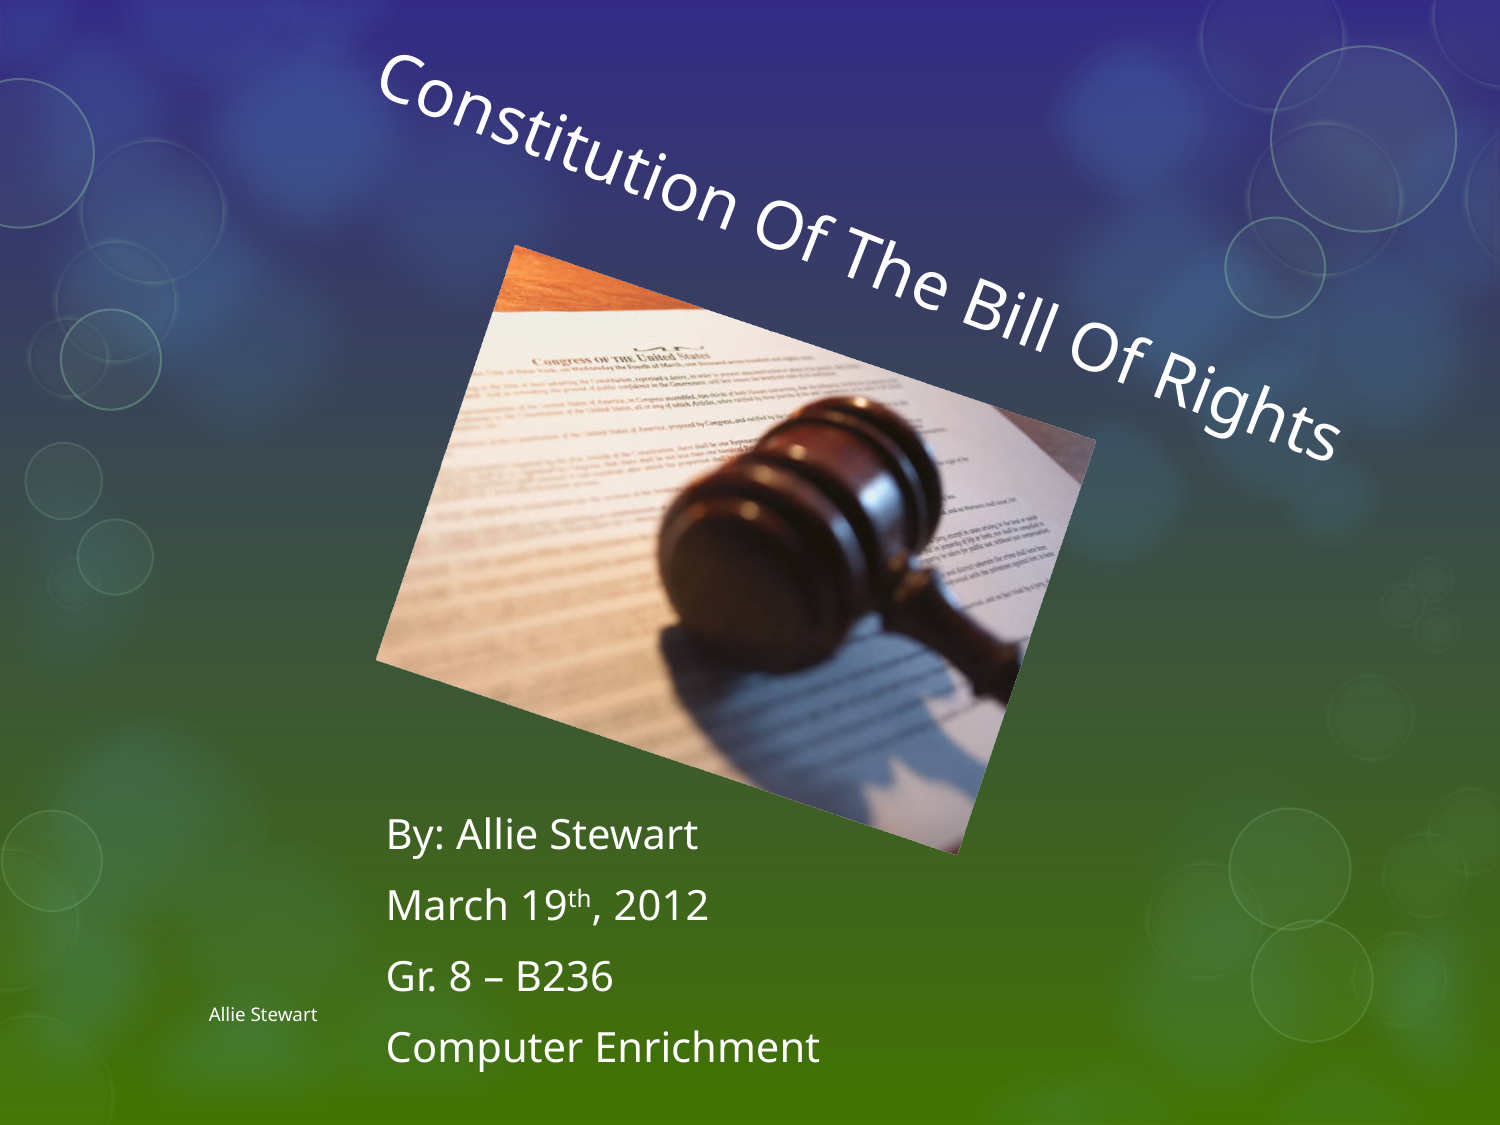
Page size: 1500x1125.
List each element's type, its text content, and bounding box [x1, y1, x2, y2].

subtitle By: Allie Stewart March 19th, 2012 Gr. 8 – B236 Computer Enrichment [370, 800, 1421, 1088]
title Constitution Of The Bill Of Rights [350, 0, 1500, 555]
picture [377, 245, 1095, 854]
footer Allie Stewart [193, 976, 1056, 1037]
